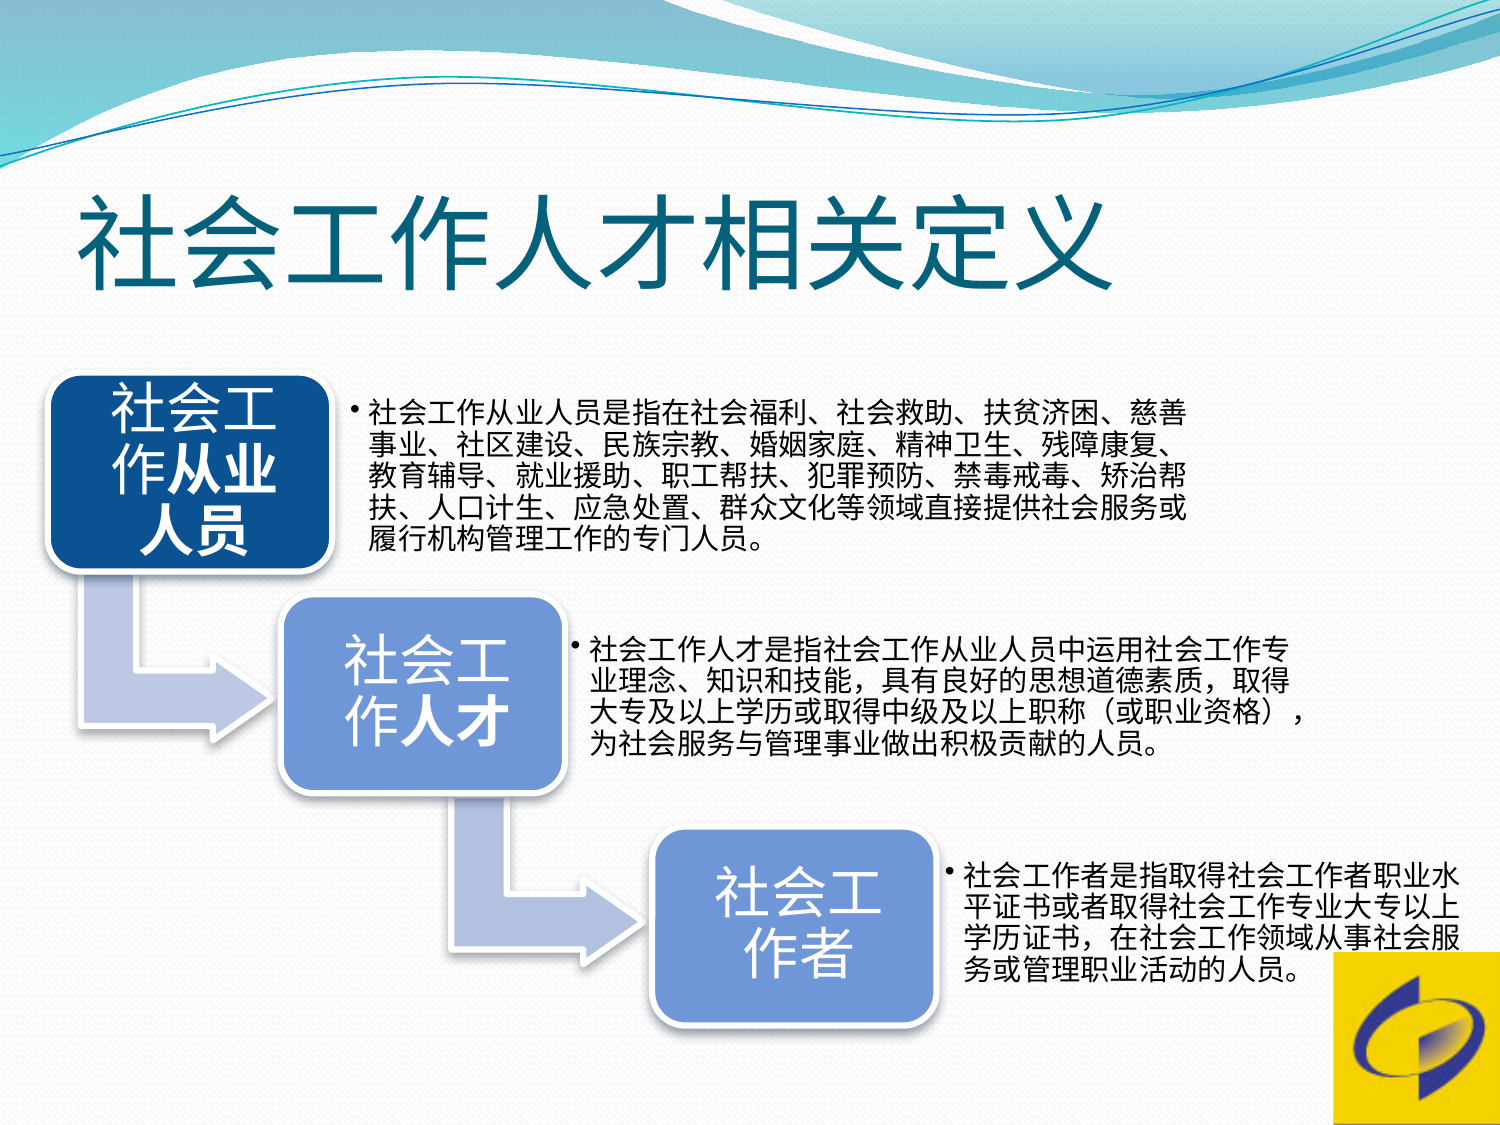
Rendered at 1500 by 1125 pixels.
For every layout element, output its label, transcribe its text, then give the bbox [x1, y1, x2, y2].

picture [1333, 1047, 1500, 1125]
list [0, 317, 1500, 1038]
title 社会工作人才相关定义 [75, 115, 1425, 303]
